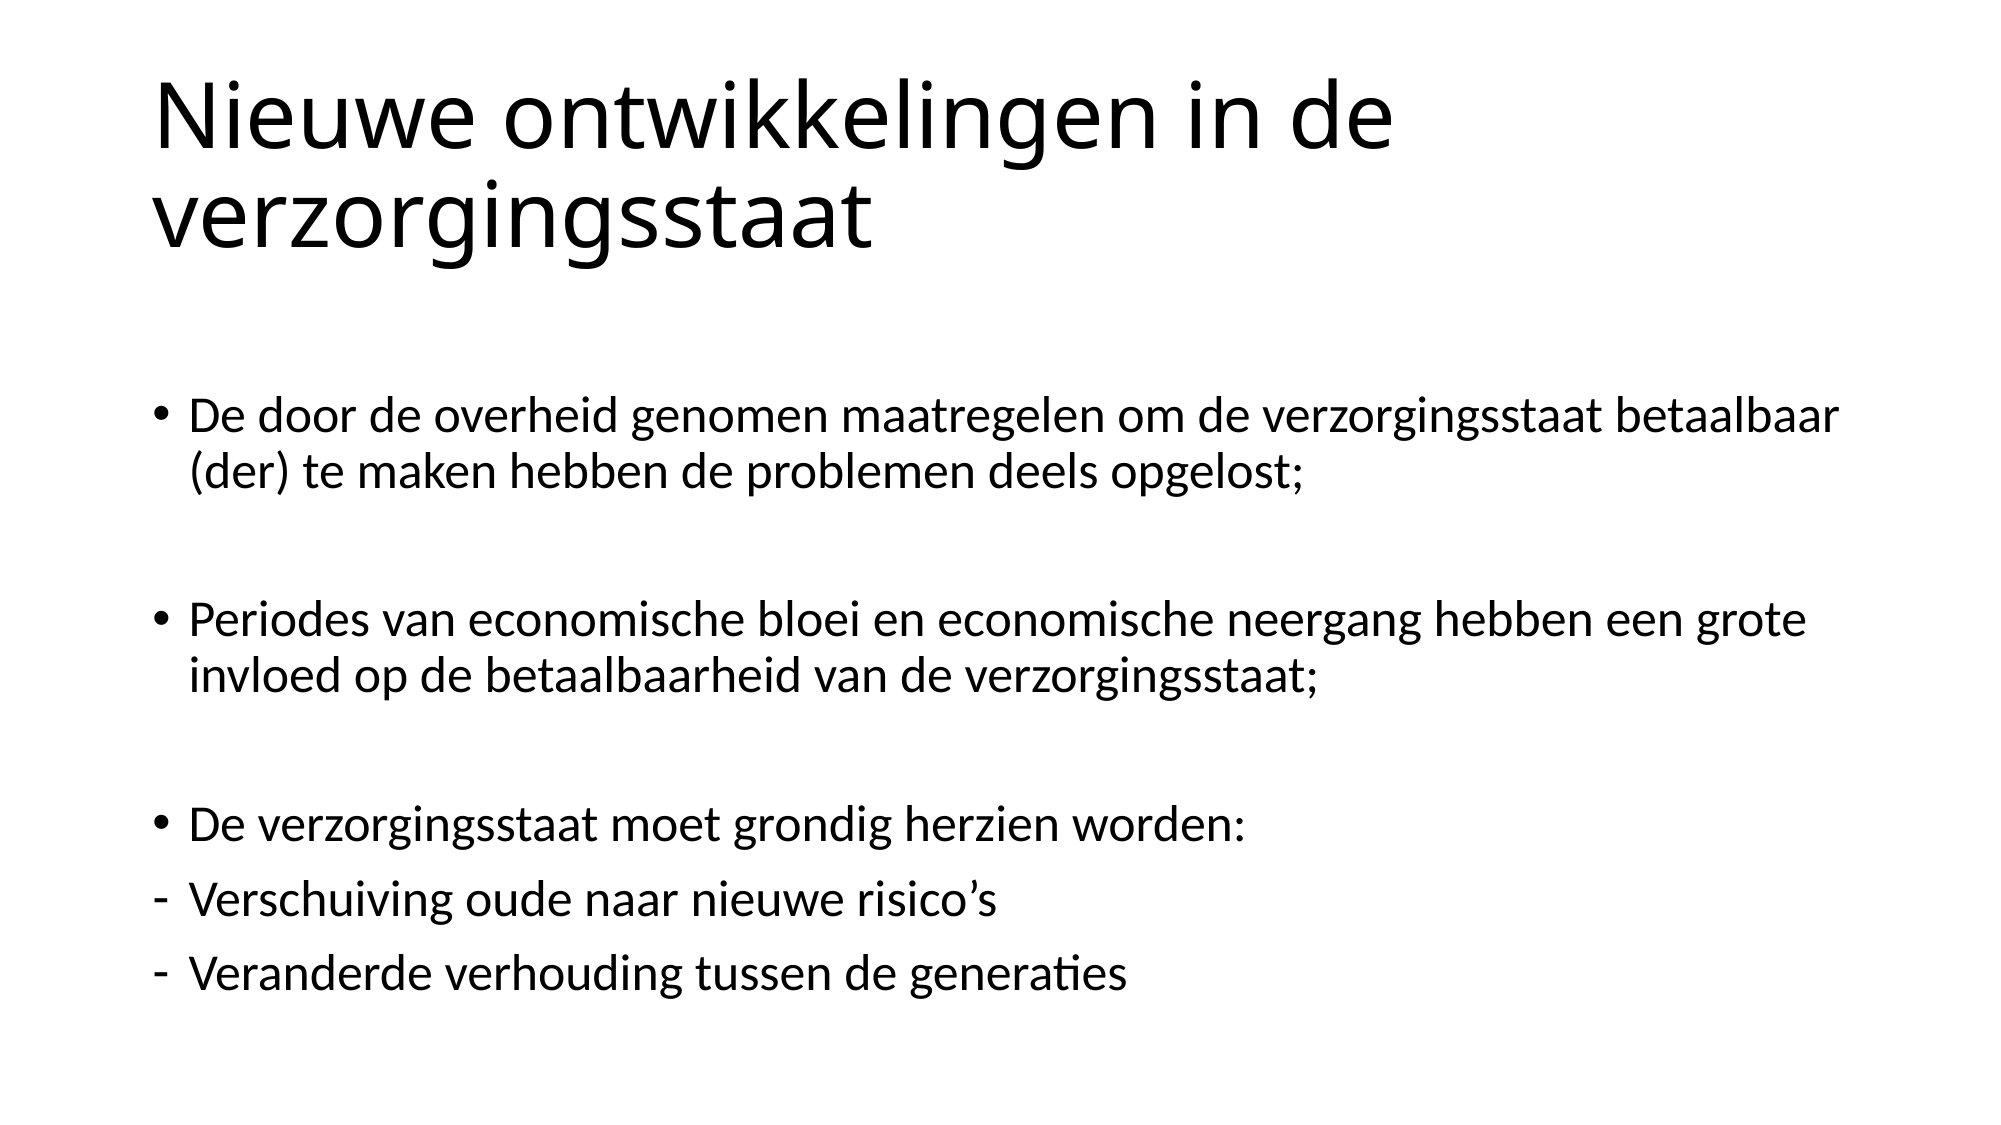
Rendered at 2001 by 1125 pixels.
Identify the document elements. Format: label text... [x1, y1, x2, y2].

title Nieuwe ontwikkelingen in de verzorgingsstaat [137, 59, 1863, 278]
list De door de overheid genomen maatregelen om de verzorgingsstaat betaalbaar (der) te maken hebben de problemen deels opgelost; Periodes van economische bloei en economische neergang hebben een grote invloed op de betaalbaarheid van de verzorgingsstaat; De verzorgingsstaat moet grondig herzien worden: Verschuiving oude naar nieuwe risico’s Veranderde verhouding tussen de generaties [137, 299, 1863, 1014]
